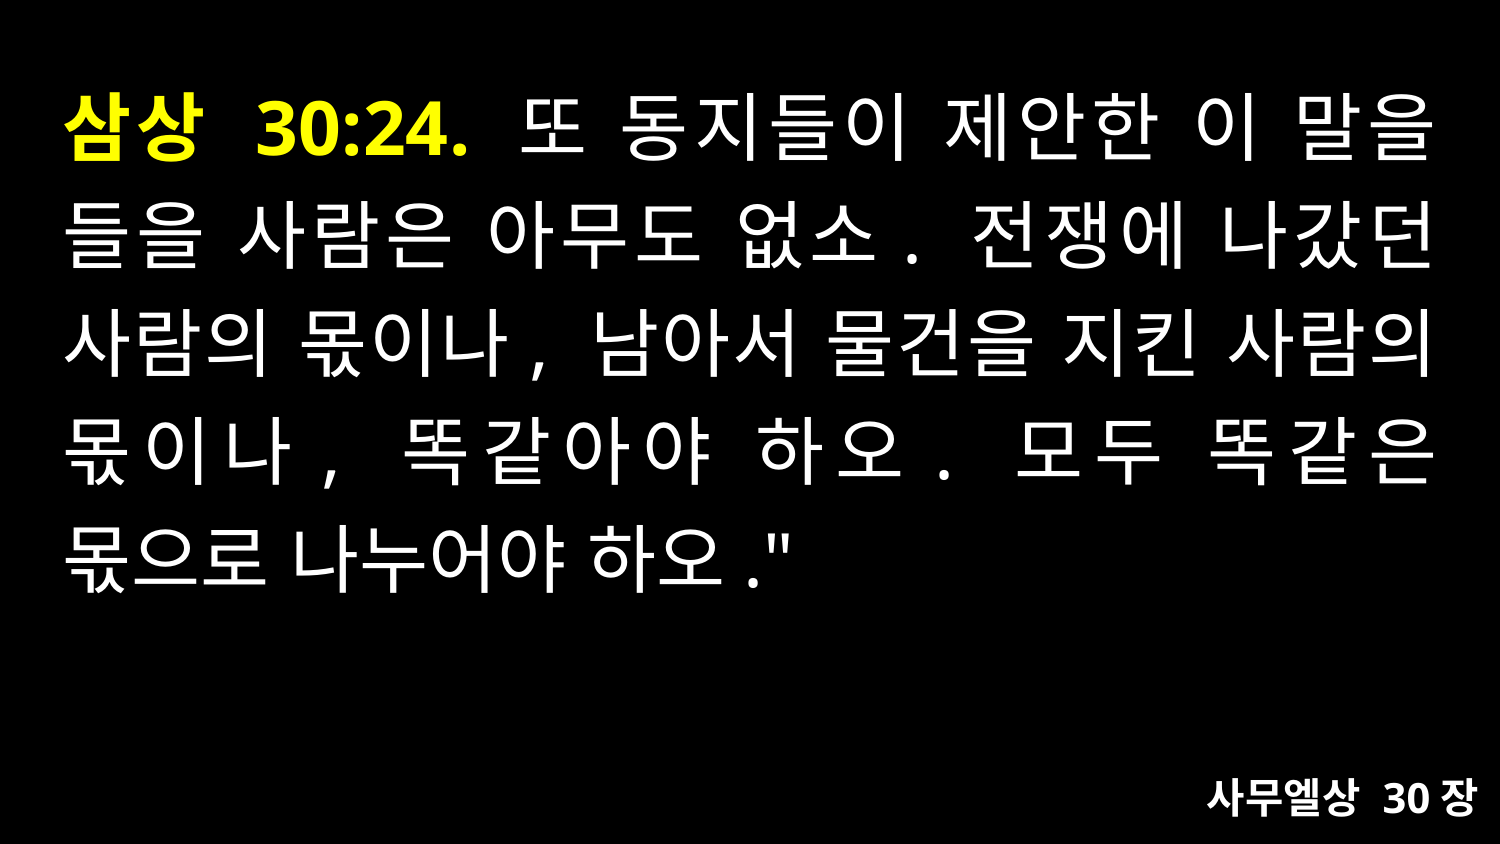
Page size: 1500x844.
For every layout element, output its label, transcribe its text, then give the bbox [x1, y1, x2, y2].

subtitle 사무엘상 30장 [916, 770, 1500, 844]
title 삼상 30:24. 또 동지들이 제안한 이 말을 들을 사람은 아무도 없소. 전쟁에 나갔던 사람의 몫이나, 남아서 물건을 지킨 사람의 몫이나, 똑같아야 하오. 모두 똑같은 몫으로 나누어야 하오." [0, 0, 1500, 844]
